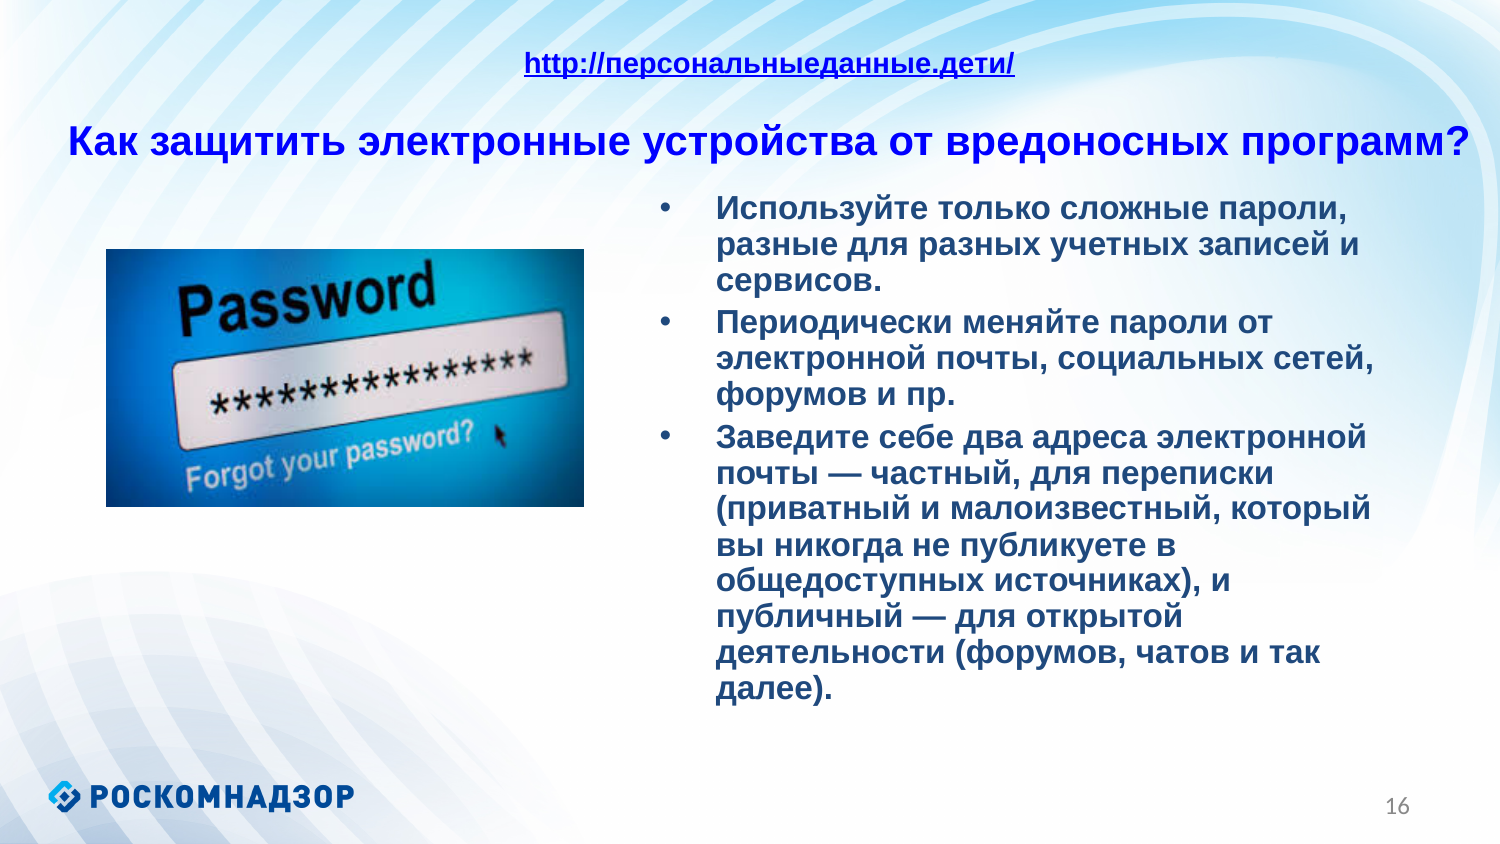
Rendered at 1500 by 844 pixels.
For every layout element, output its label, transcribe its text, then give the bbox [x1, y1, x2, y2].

list Используйте только сложные пароли, разные для разных учетных записей и сервисов. Периодически меняйте пароли от электронной почты, социальных сетей, форумов и пр. Заведите себе два адреса электронной почты — частный, для переписки (приватный и малоизвестный, который вы никогда не публикуете в общедоступных источниках), и публичный — для открытой деятельности (форумов, чатов и так далее). [644, 183, 1399, 741]
picture [0, 0, 1500, 844]
slide_number 16 [1074, 782, 1425, 828]
title http://персональныеданные.дети/ Как защитить электронные устройства от вредоносных программ? [39, 33, 1500, 175]
